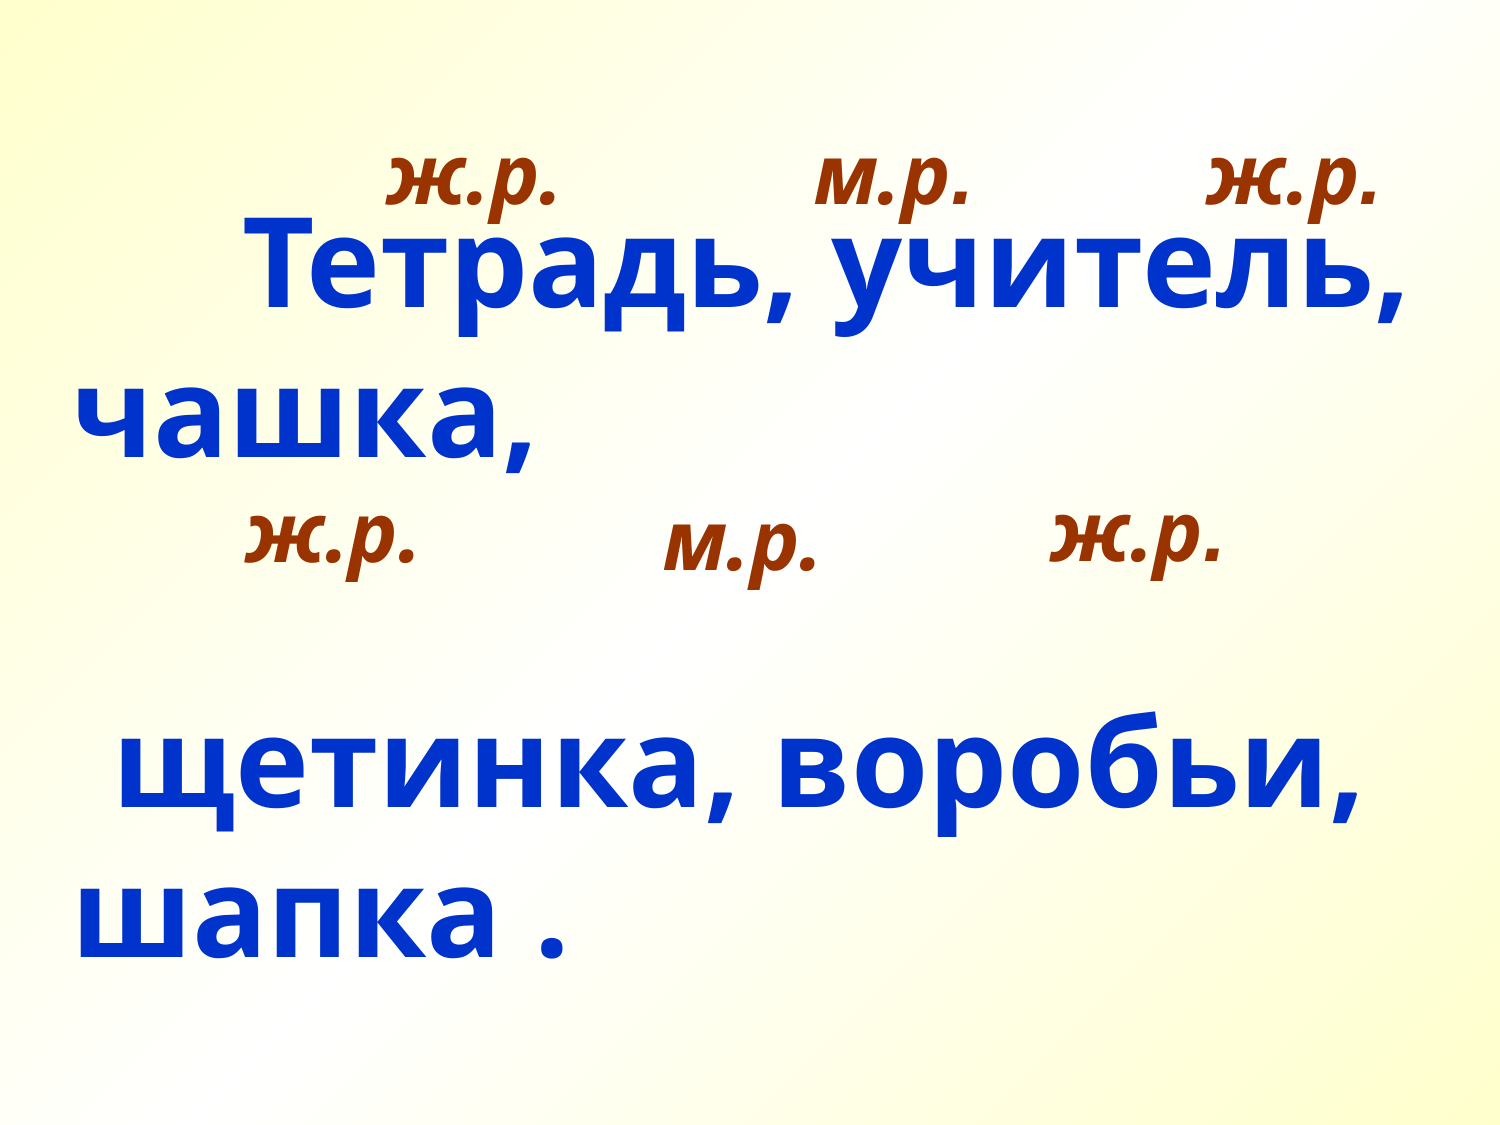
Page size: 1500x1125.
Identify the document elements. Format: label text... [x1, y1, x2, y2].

text_box м.р. [799, 113, 990, 229]
text_box ж.р. [230, 472, 514, 686]
list Тетрадь, учитель, чашка, щетинка, воробьи, шапка . [0, 0, 1500, 1066]
text_box м.р. [647, 479, 839, 595]
text_box ж.р. [372, 113, 644, 229]
text_box ж.р. [1035, 471, 1242, 586]
text_box ж.р. [1191, 113, 1398, 229]
